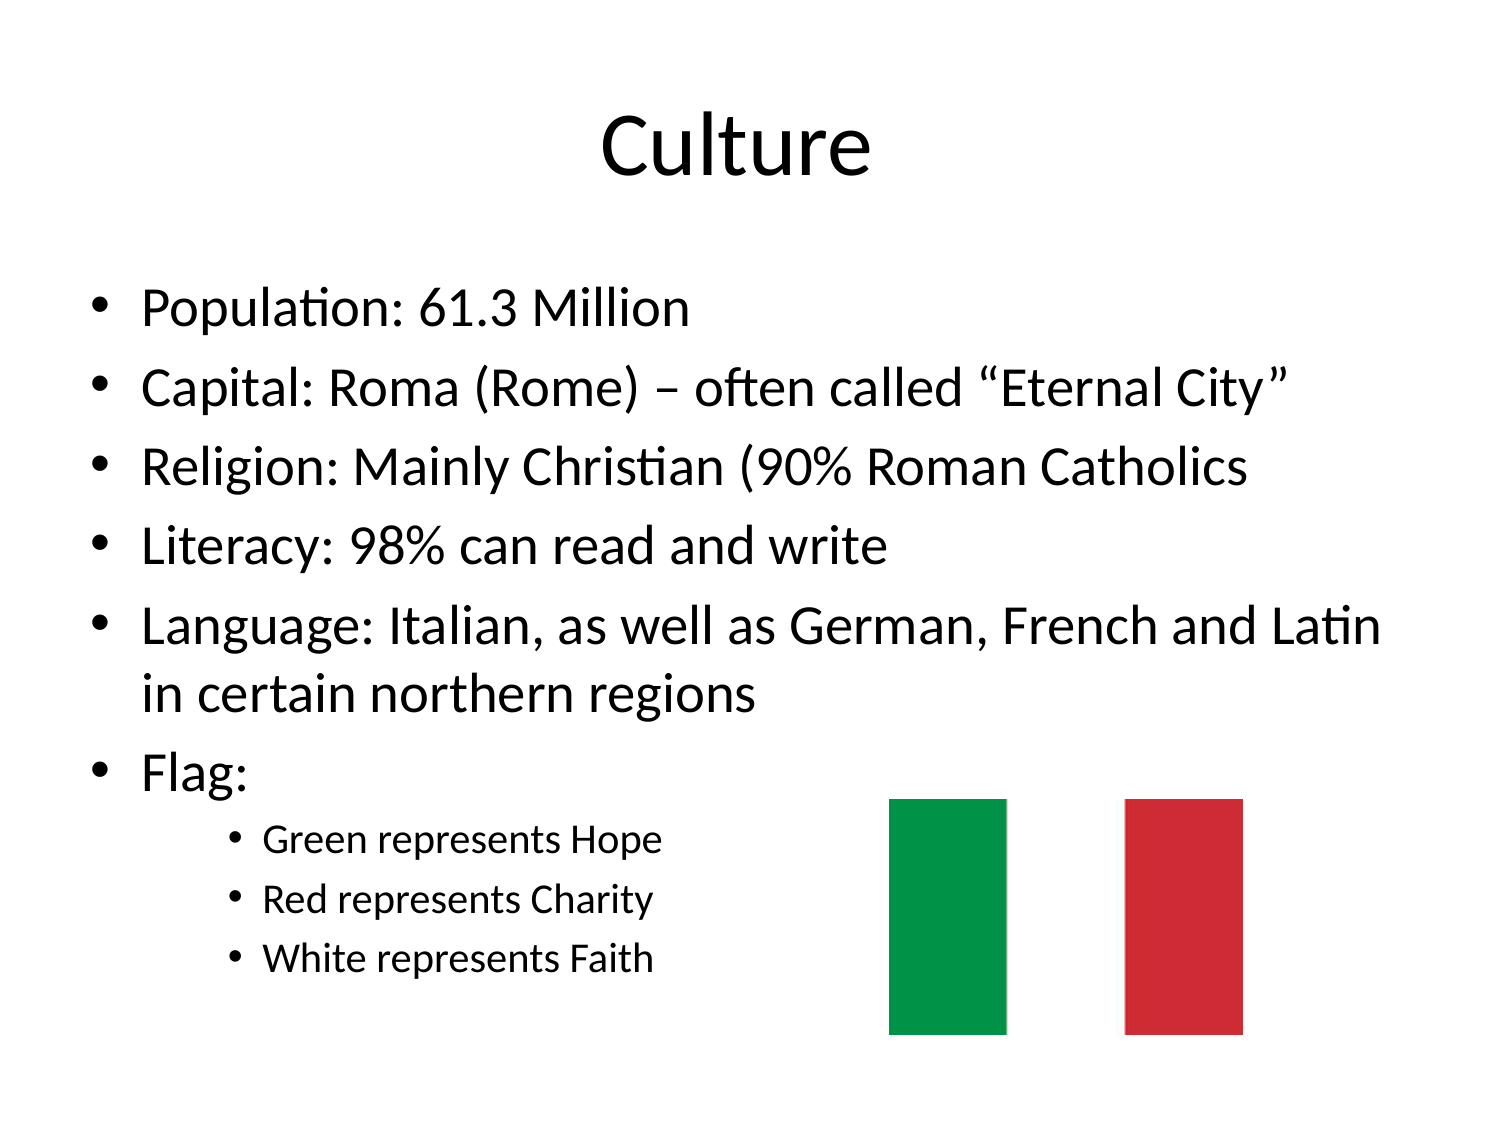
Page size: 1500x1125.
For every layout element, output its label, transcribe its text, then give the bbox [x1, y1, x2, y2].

picture [889, 799, 1243, 1035]
list Population: 61.3 Million Capital: Roma (Rome) – often called “Eternal City” Religion: Mainly Christian (90% Roman Catholics Literacy: 98% can read and write Language: Italian, as well as German, French and Latin in certain northern regions Flag: Green represents Hope Red represents Charity White represents Faith [75, 262, 1425, 1005]
title Culture [75, 45, 1425, 233]
